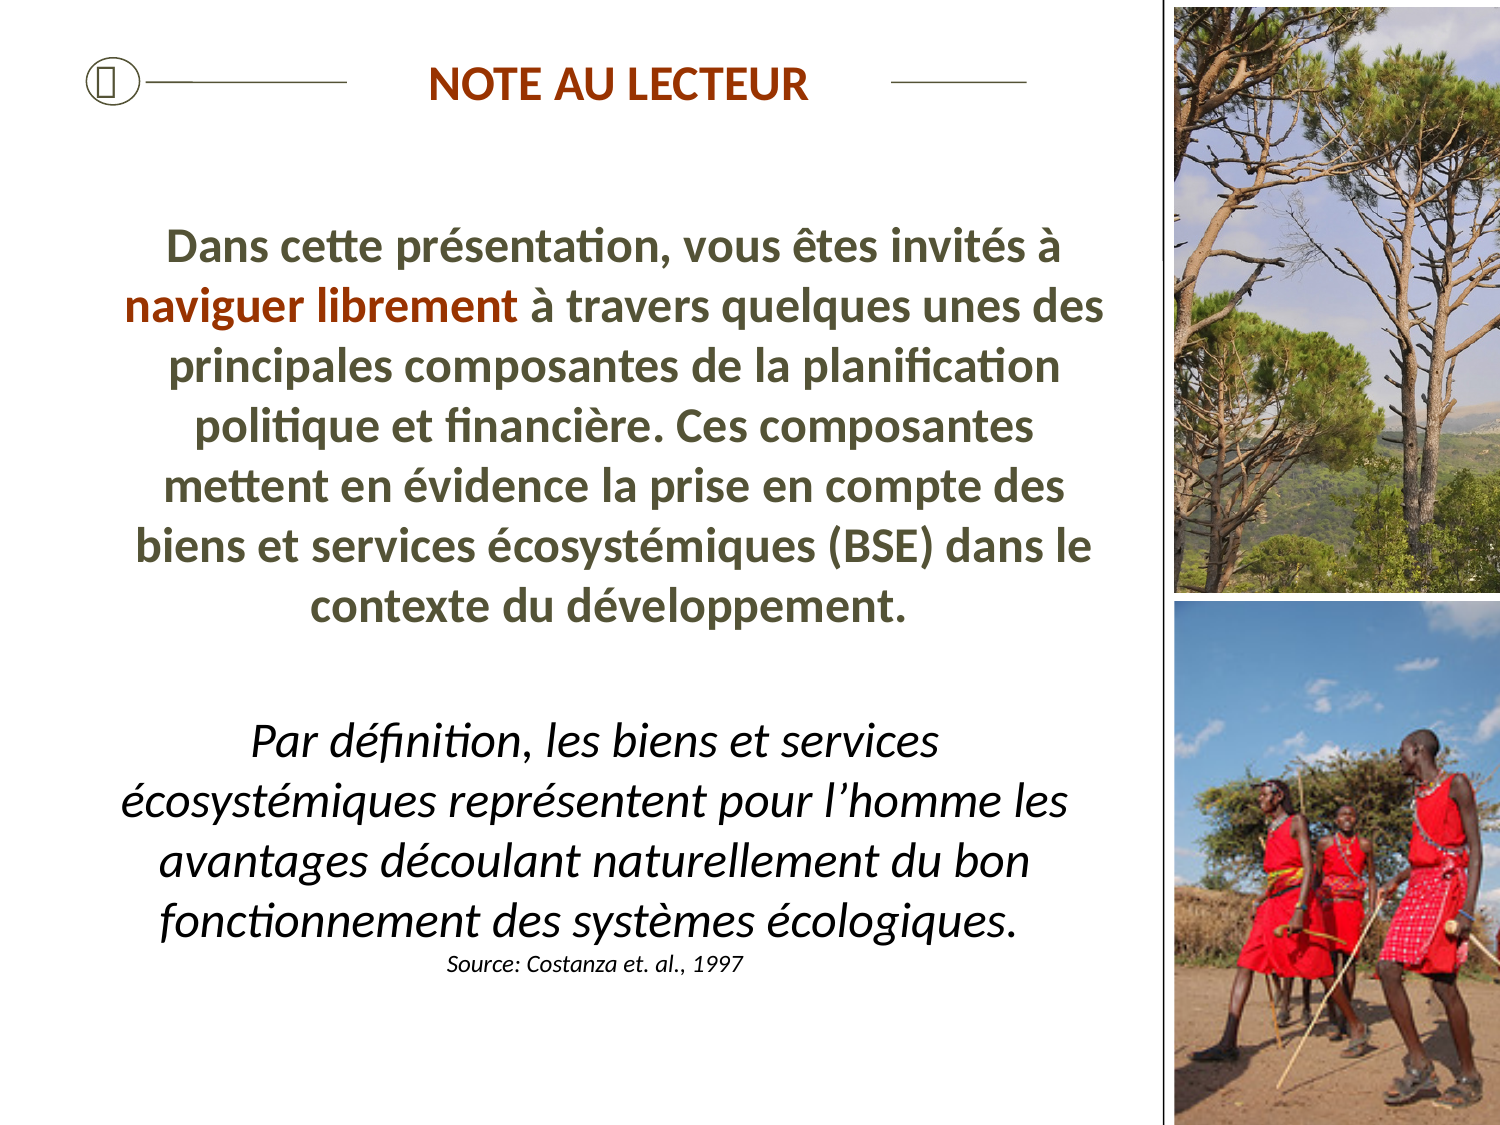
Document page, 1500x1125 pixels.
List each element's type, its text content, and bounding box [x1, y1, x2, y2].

picture [1174, 601, 1500, 1125]
text_box  [86, 48, 147, 120]
text_box Par définition, les biens et services écosystémiques représentent pour l’homme les avantages découlant naturellement du bon fonctionnement des systèmes écologiques. Source: Costanza et. al., 1997 [104, 721, 1086, 965]
text_box NOTE AU LECTEUR [347, 44, 891, 116]
picture [1173, 7, 1500, 593]
text_box Dans cette présentation, vous êtes invités à naviguer librement à travers quelques unes des principales composantes de la planification politique et financière. Ces composantes mettent en évidence la prise en compte des biens et services écosystémiques (BSE) dans le contexte du développement. [96, 204, 1134, 640]
